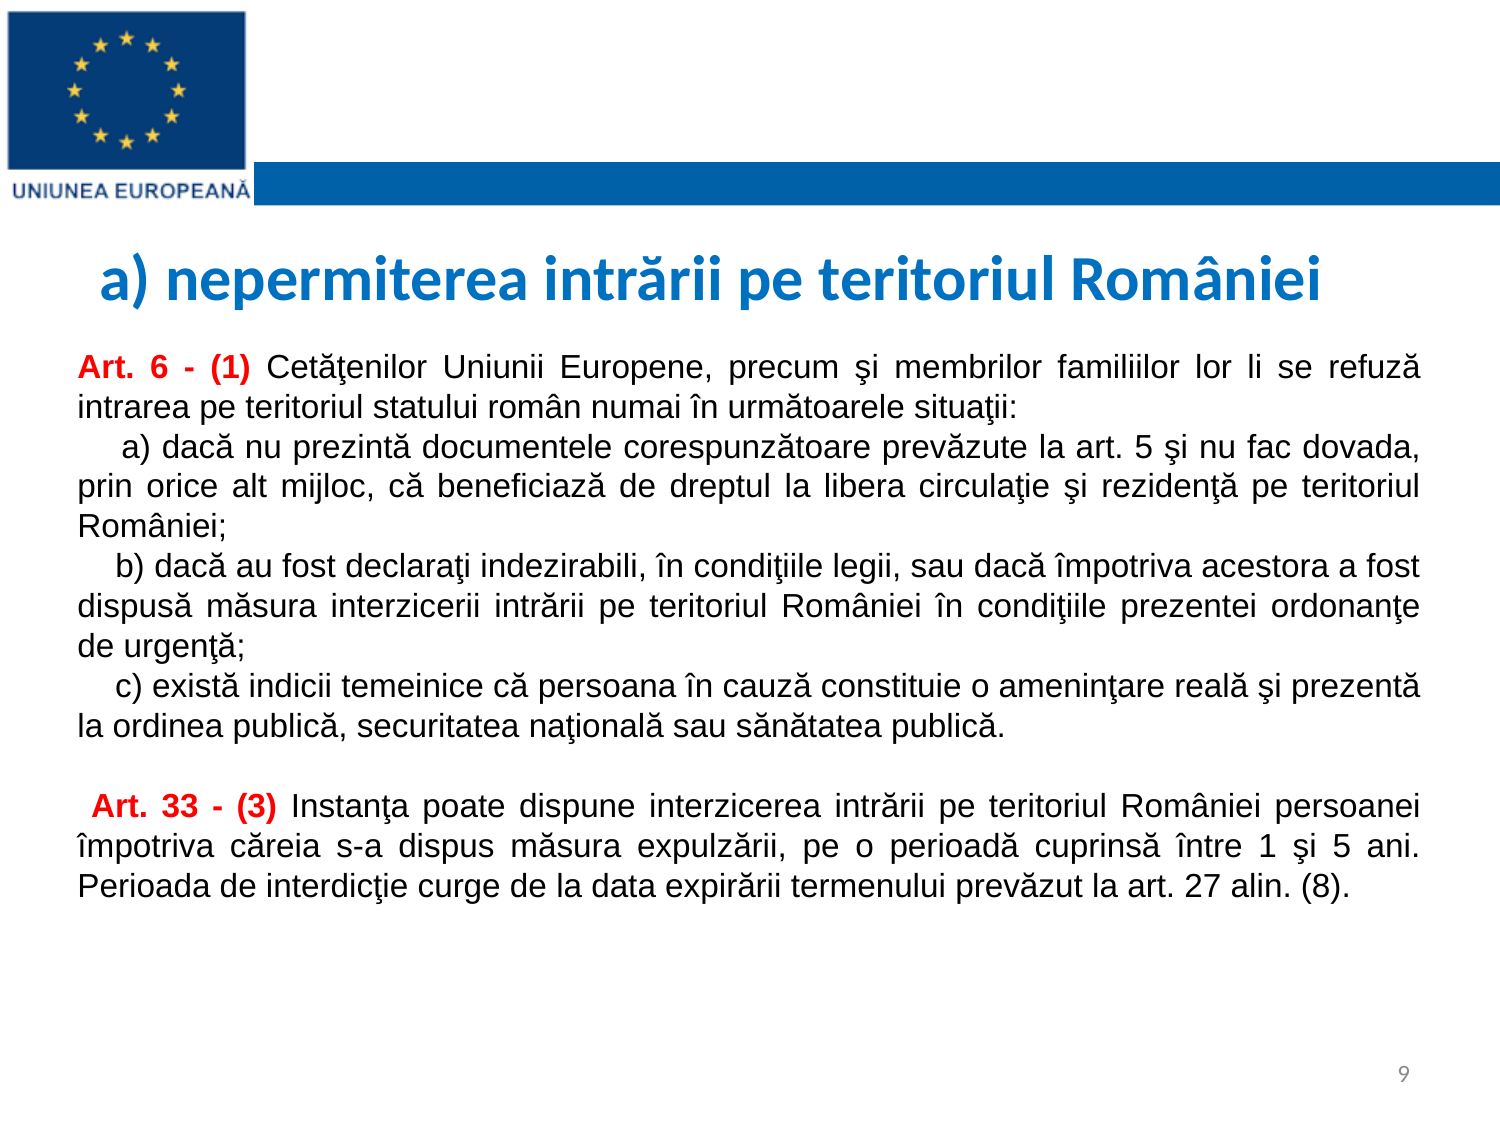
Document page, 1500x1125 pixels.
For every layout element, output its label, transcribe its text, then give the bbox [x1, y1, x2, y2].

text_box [257, 161, 1500, 206]
text_box a) nepermiterea intrării pe teritoriul României [72, 214, 1423, 337]
text_box Art. 6 - (1) Cetăţenilor Uniunii Europene, precum şi membrilor familiilor lor li se refuză intrarea pe teritoriul statului român numai în următoarele situaţii: a) dacă nu prezintă documentele corespunzătoare prevăzute la art. 5 şi nu fac dovada, prin orice alt mijloc, că beneficiază de dreptul la libera circulaţie şi rezidenţă pe teritoriul României; b) dacă au fost declaraţi indezirabili, în condiţiile legii, sau dacă împotriva acestora a fost dispusă măsura interzicerii intrării pe teritoriul României în condiţiile prezentei ordonanţe de urgenţă; c) există indicii temeinice că persoana în cauză constituie o ameninţare reală şi prezentă la ordinea publică, securitatea naţională sau sănătatea publică. Art. 33 - (3) Instanţa poate dispune interzicerea intrării pe teritoriul României persoanei împotriva căreia s-a dispus măsura expulzării, pe o perioadă cuprinsă între 1 şi 5 ani. Perioada de interdicţie curge de la data expirării termenului prevăzut la art. 27 alin. (8). [62, 337, 1438, 1038]
picture [0, 9, 254, 206]
slide_number 9 [1074, 1042, 1425, 1103]
